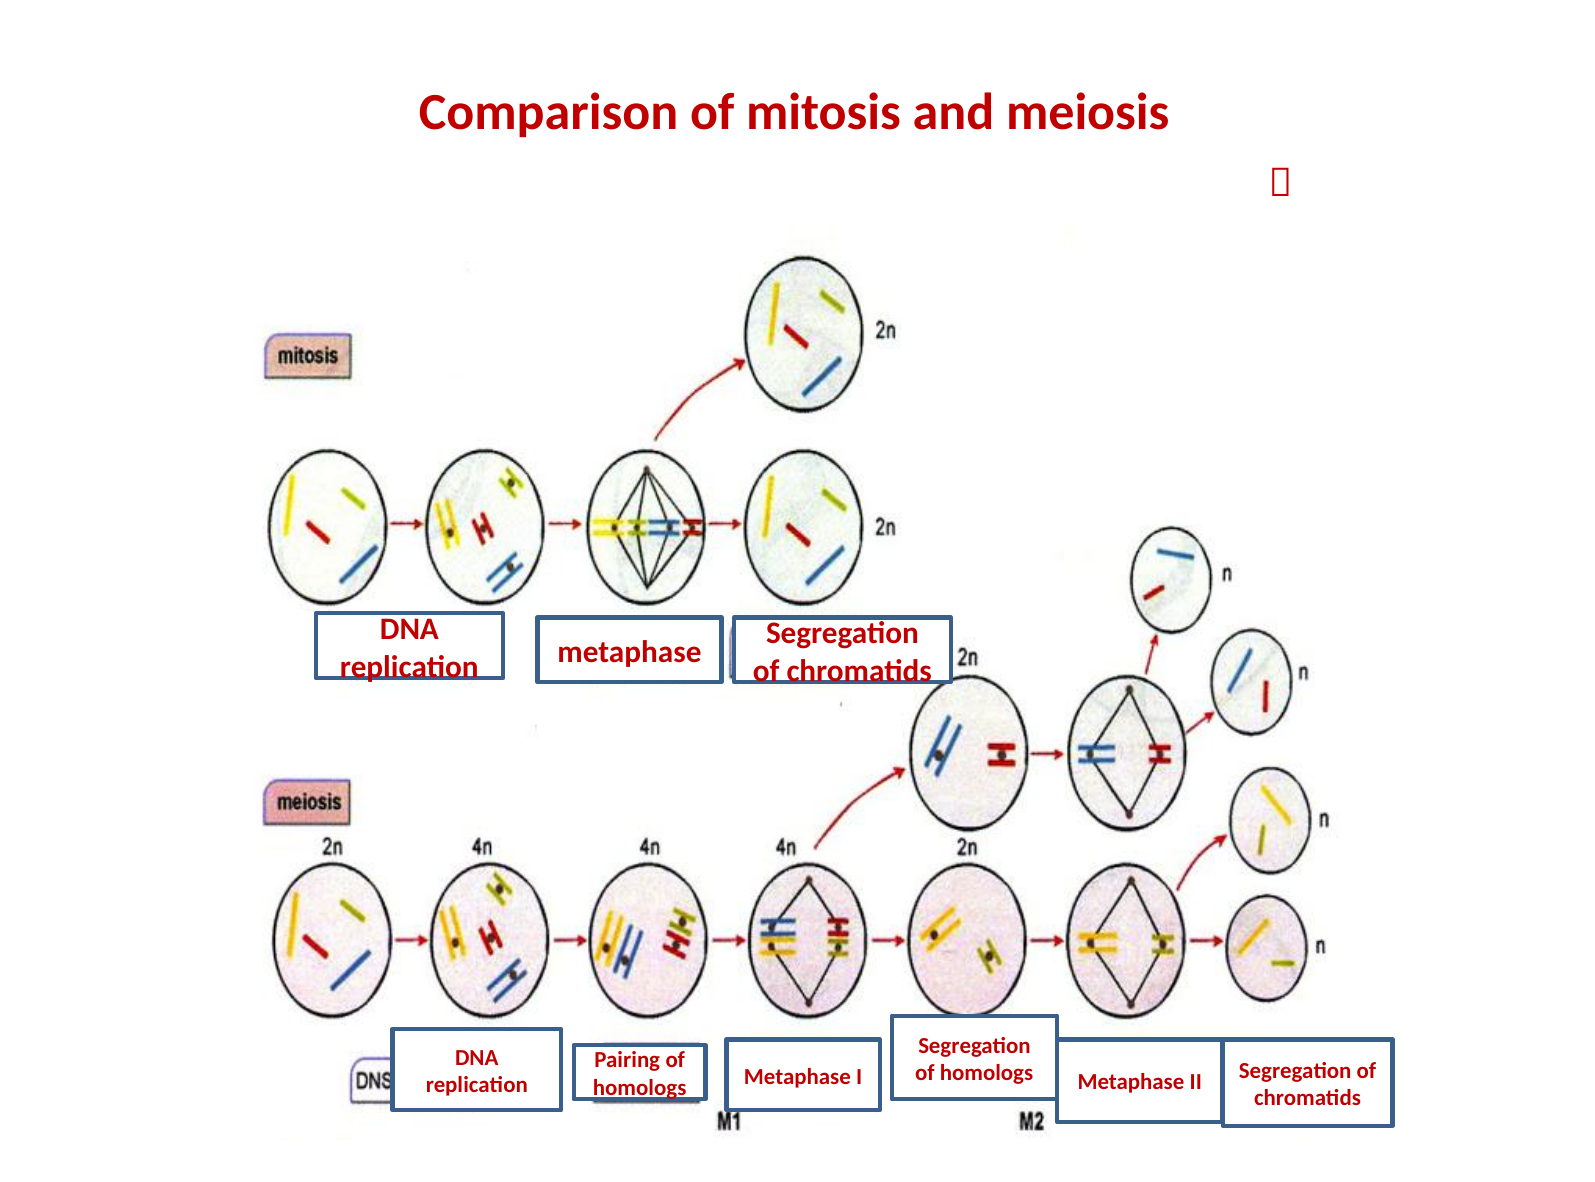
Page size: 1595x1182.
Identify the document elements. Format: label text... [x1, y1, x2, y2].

text_box Comparison of mitosis and meiosis [335, 69, 1253, 148]
text_box Segregation of chromatids [1358, 1037, 1395, 1128]
text_box  [1252, 149, 1316, 213]
picture [237, 224, 1354, 1141]
